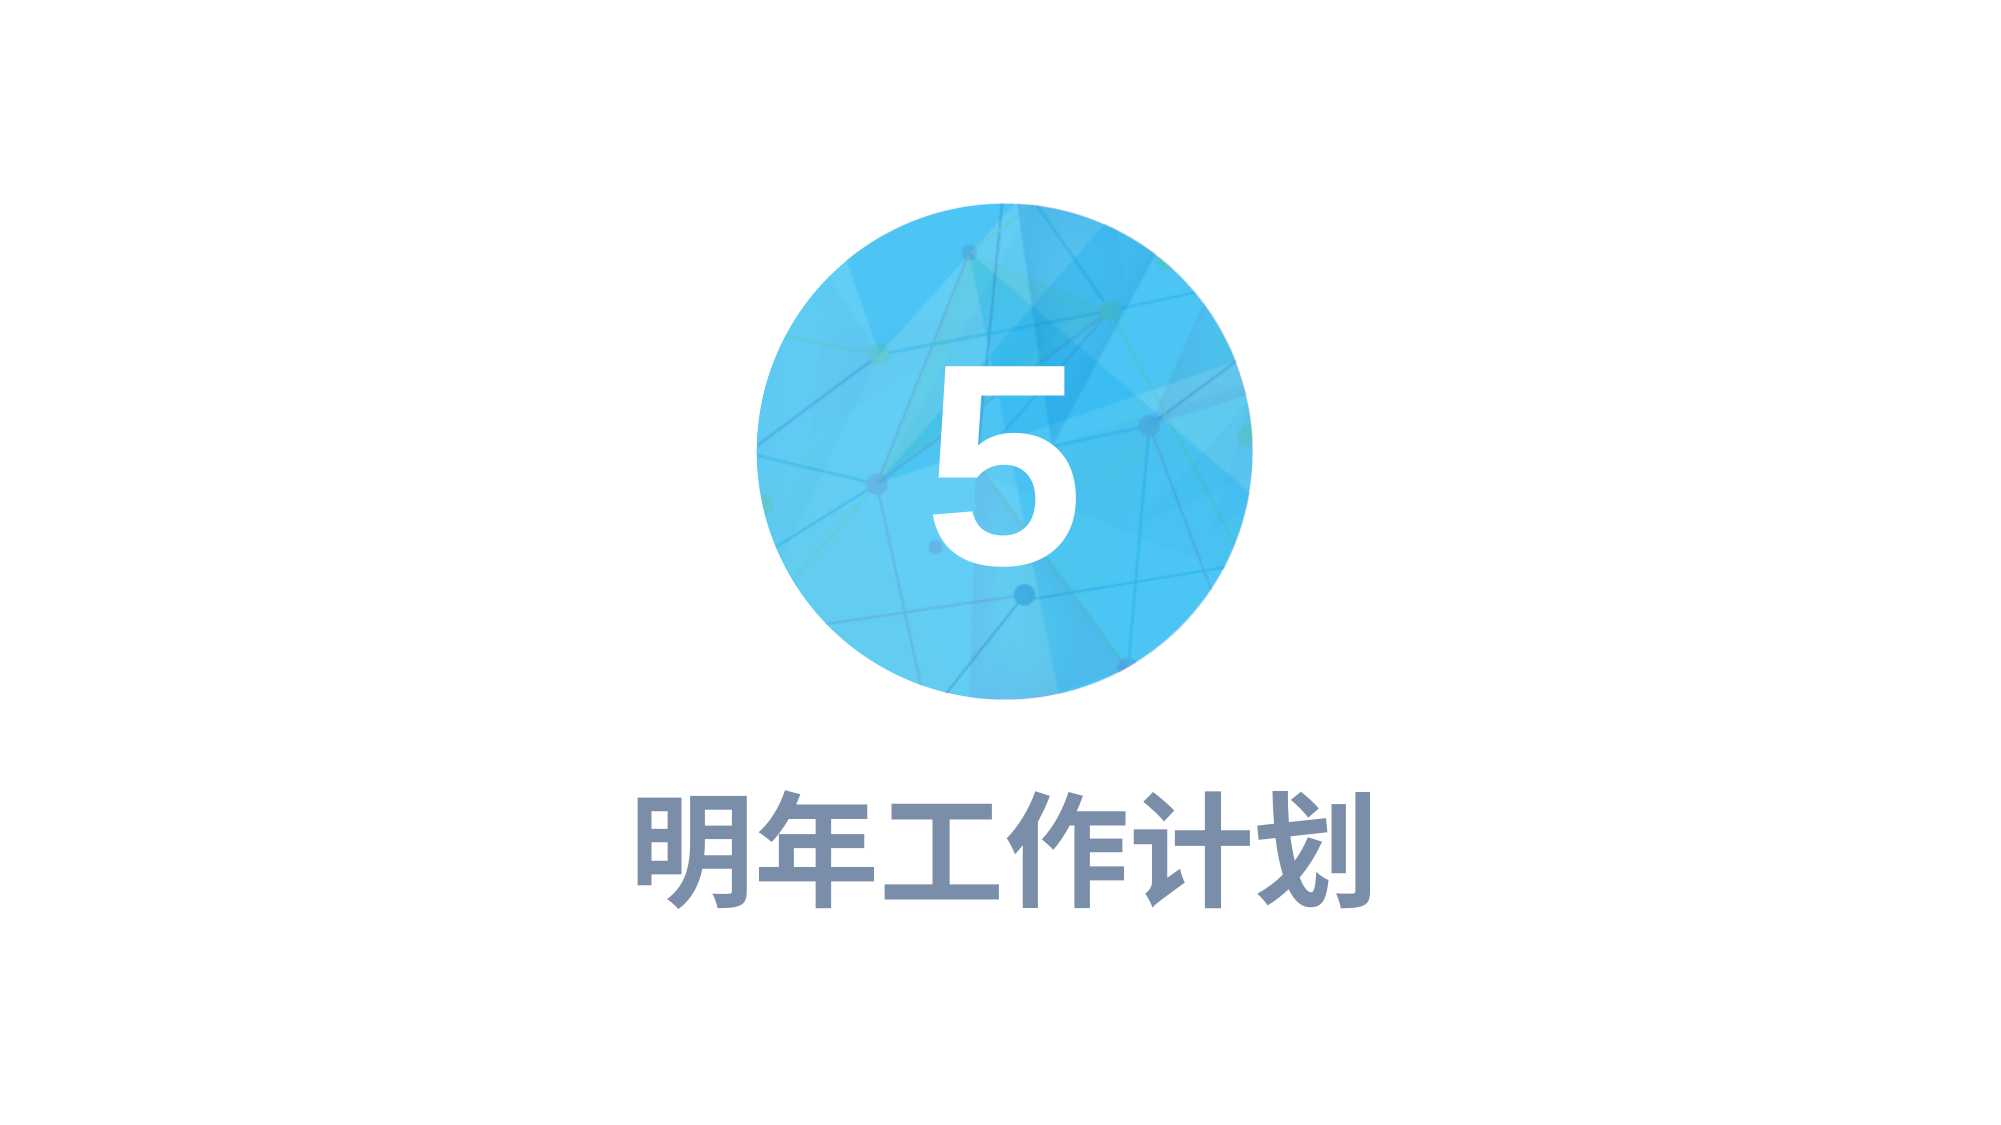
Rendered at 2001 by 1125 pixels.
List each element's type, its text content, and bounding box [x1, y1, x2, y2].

text_box 明年工作计划 [408, 765, 1601, 931]
picture [756, 203, 1253, 701]
